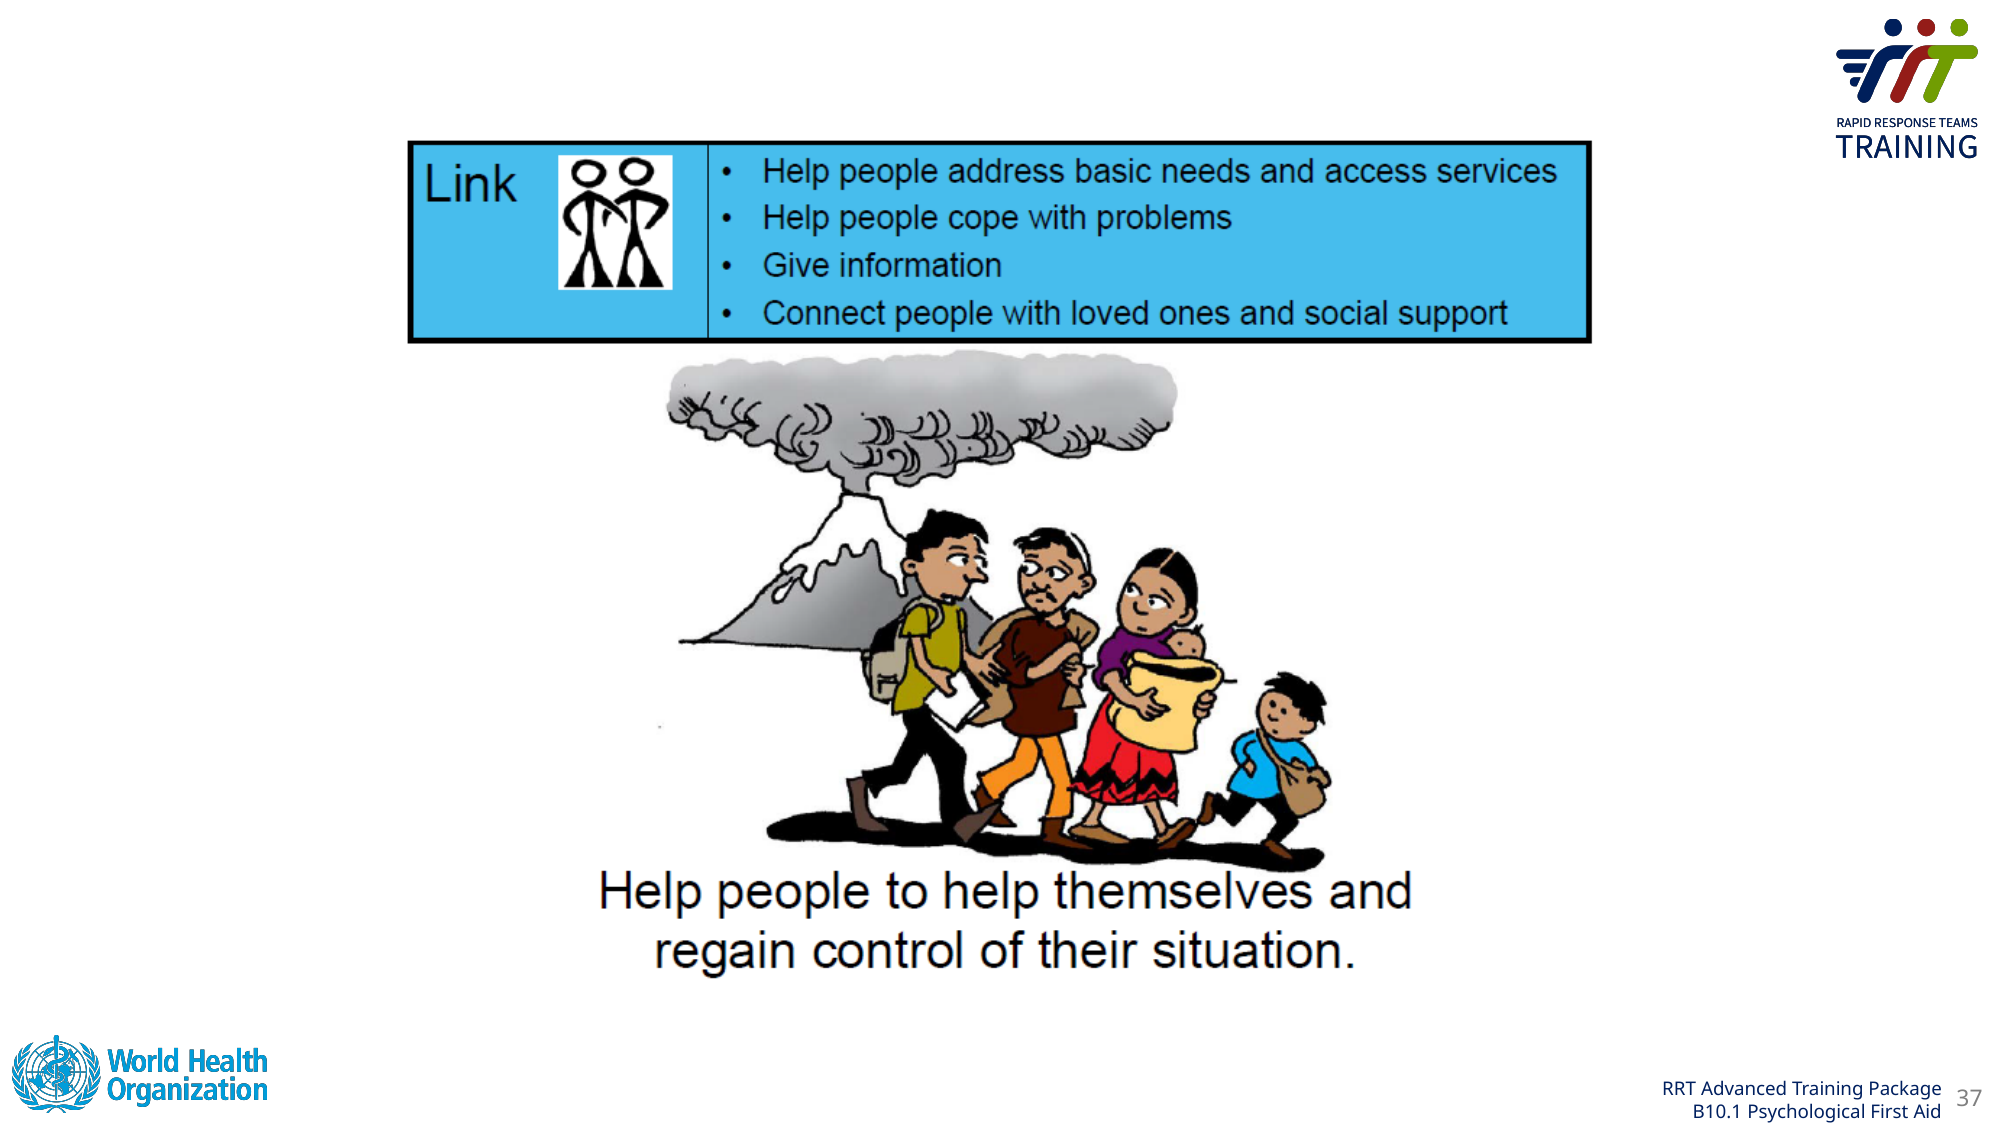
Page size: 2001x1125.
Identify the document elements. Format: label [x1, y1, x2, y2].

picture [12, 1083, 48, 1113]
picture [12, 1035, 54, 1068]
picture [24, 1054, 36, 1087]
picture [46, 1056, 54, 1062]
picture [404, 138, 1596, 987]
picture [22, 1062, 26, 1077]
picture [71, 1053, 90, 1091]
picture [36, 1088, 78, 1105]
picture [30, 1083, 37, 1091]
picture [50, 1108, 62, 1113]
picture [1835, 19, 1978, 167]
picture [34, 1054, 43, 1078]
picture [40, 1062, 47, 1070]
picture [59, 1035, 267, 1113]
